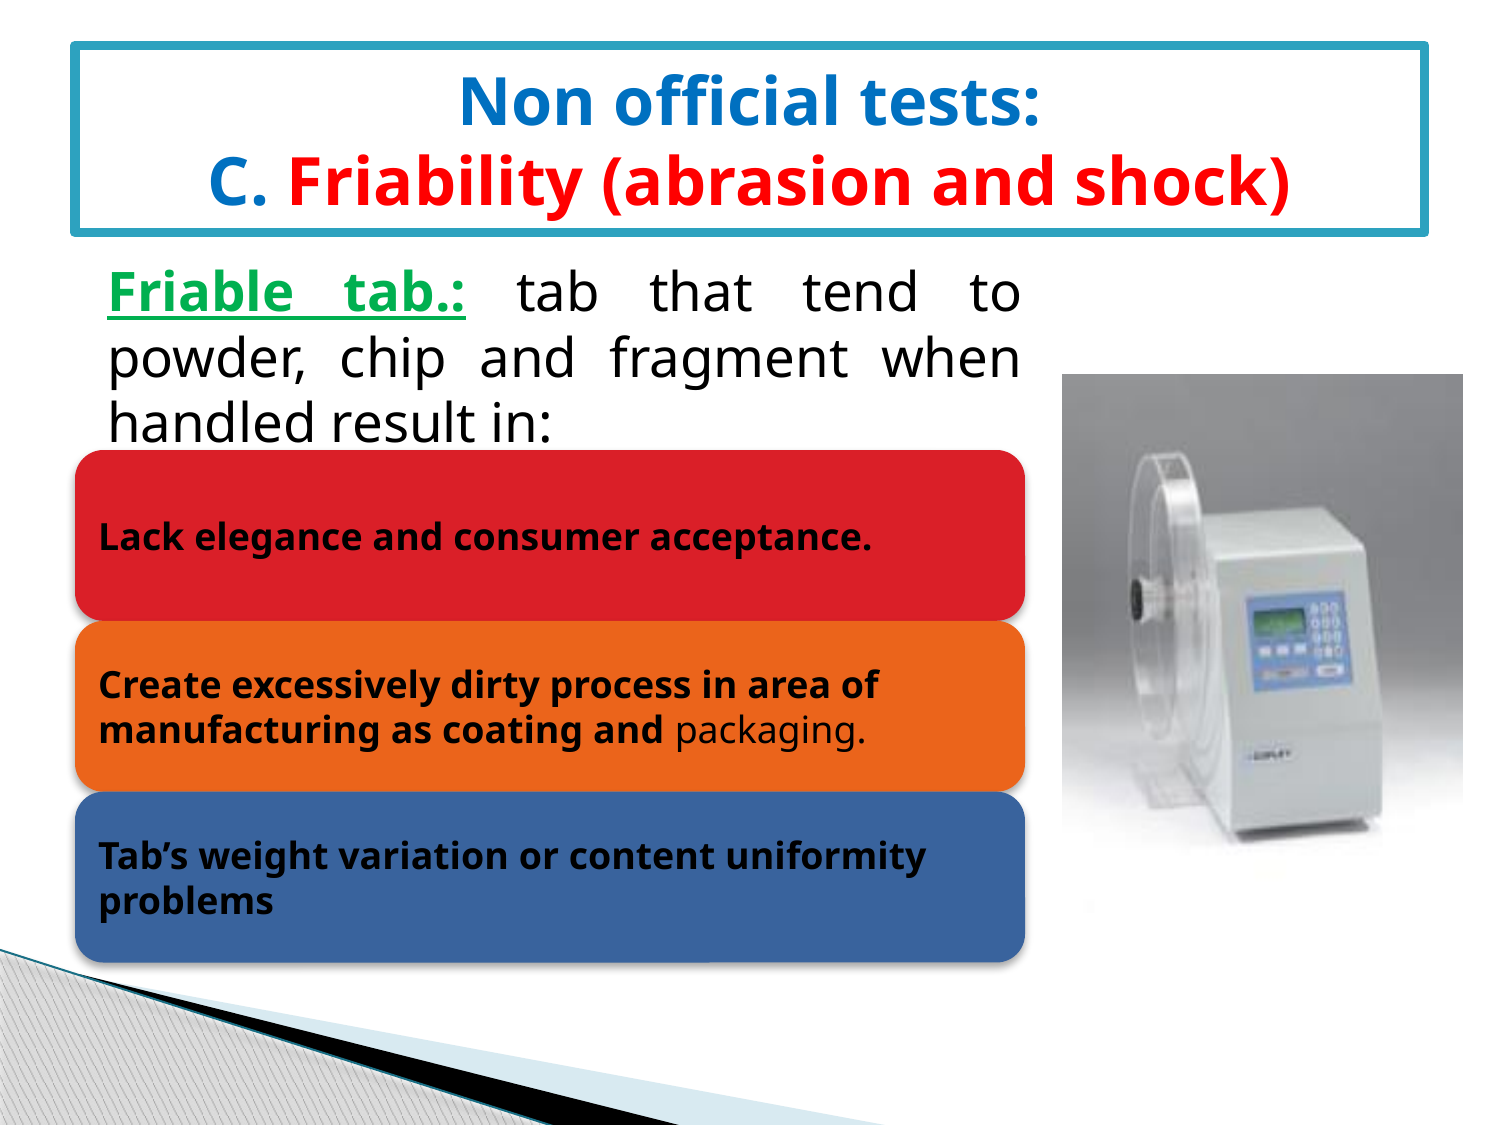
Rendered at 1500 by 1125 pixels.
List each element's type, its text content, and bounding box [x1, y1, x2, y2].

list Friable tab.: tab that tend to powder, chip and fragment when handled result in: [75, 249, 1038, 463]
title Non official tests: C. Friability (abrasion and shock) [70, 41, 1429, 237]
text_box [74, 449, 1026, 963]
picture [1062, 374, 1463, 913]
